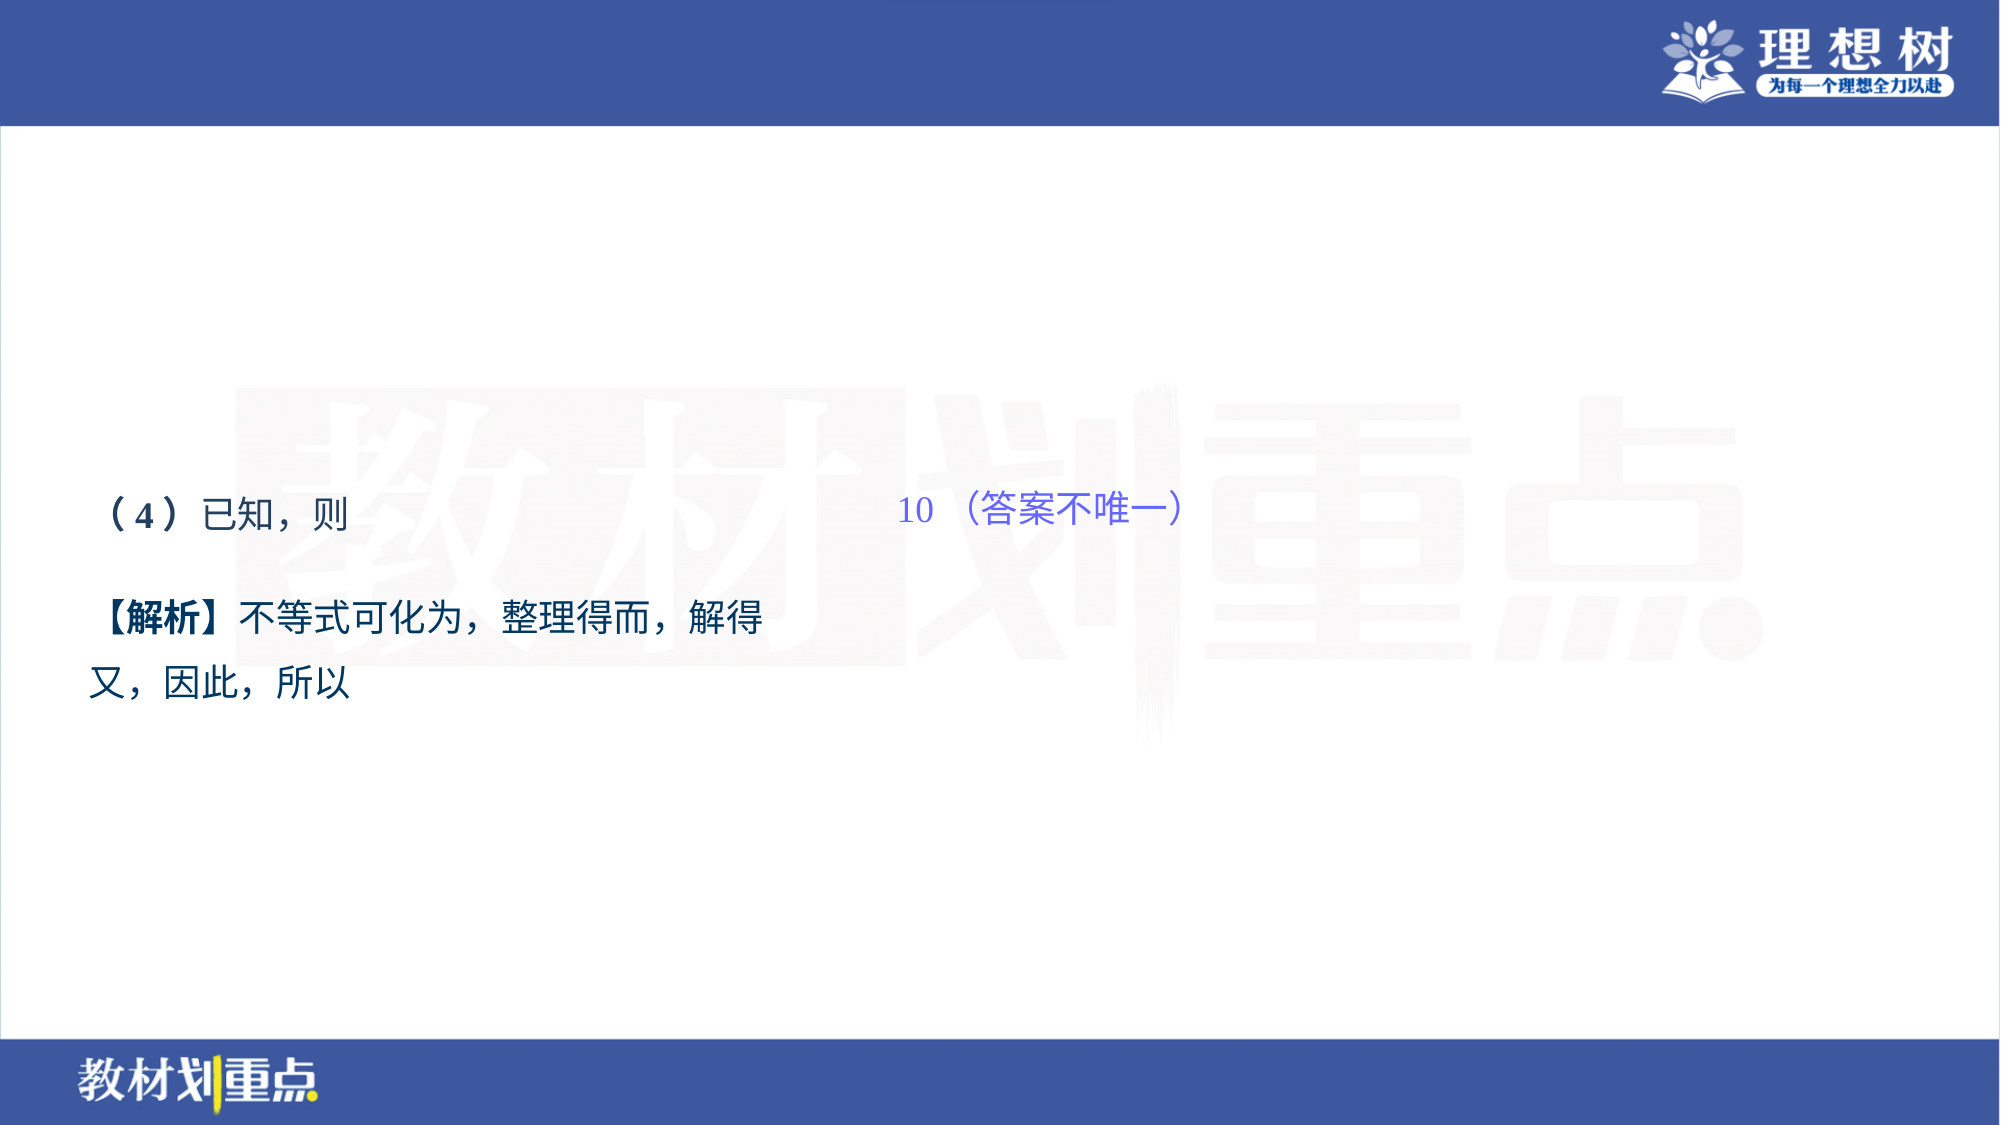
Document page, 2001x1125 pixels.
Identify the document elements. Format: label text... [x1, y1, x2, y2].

picture [0, 0, 2000, 1125]
text_box 10（答案不唯一） [887, 460, 1215, 523]
